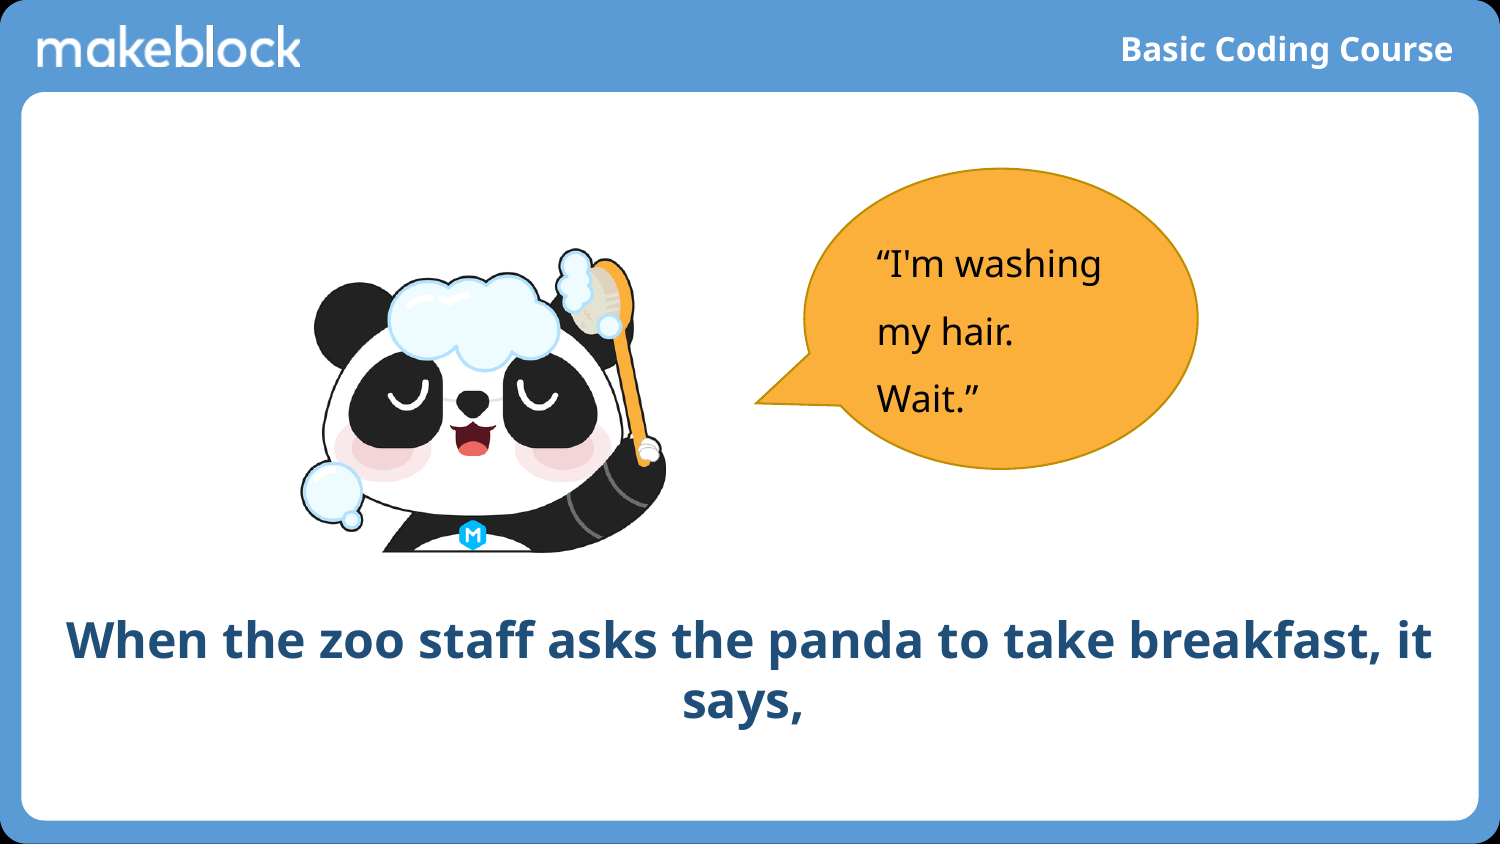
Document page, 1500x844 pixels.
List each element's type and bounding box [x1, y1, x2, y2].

text_box [0, 0, 1500, 844]
picture [299, 248, 666, 553]
